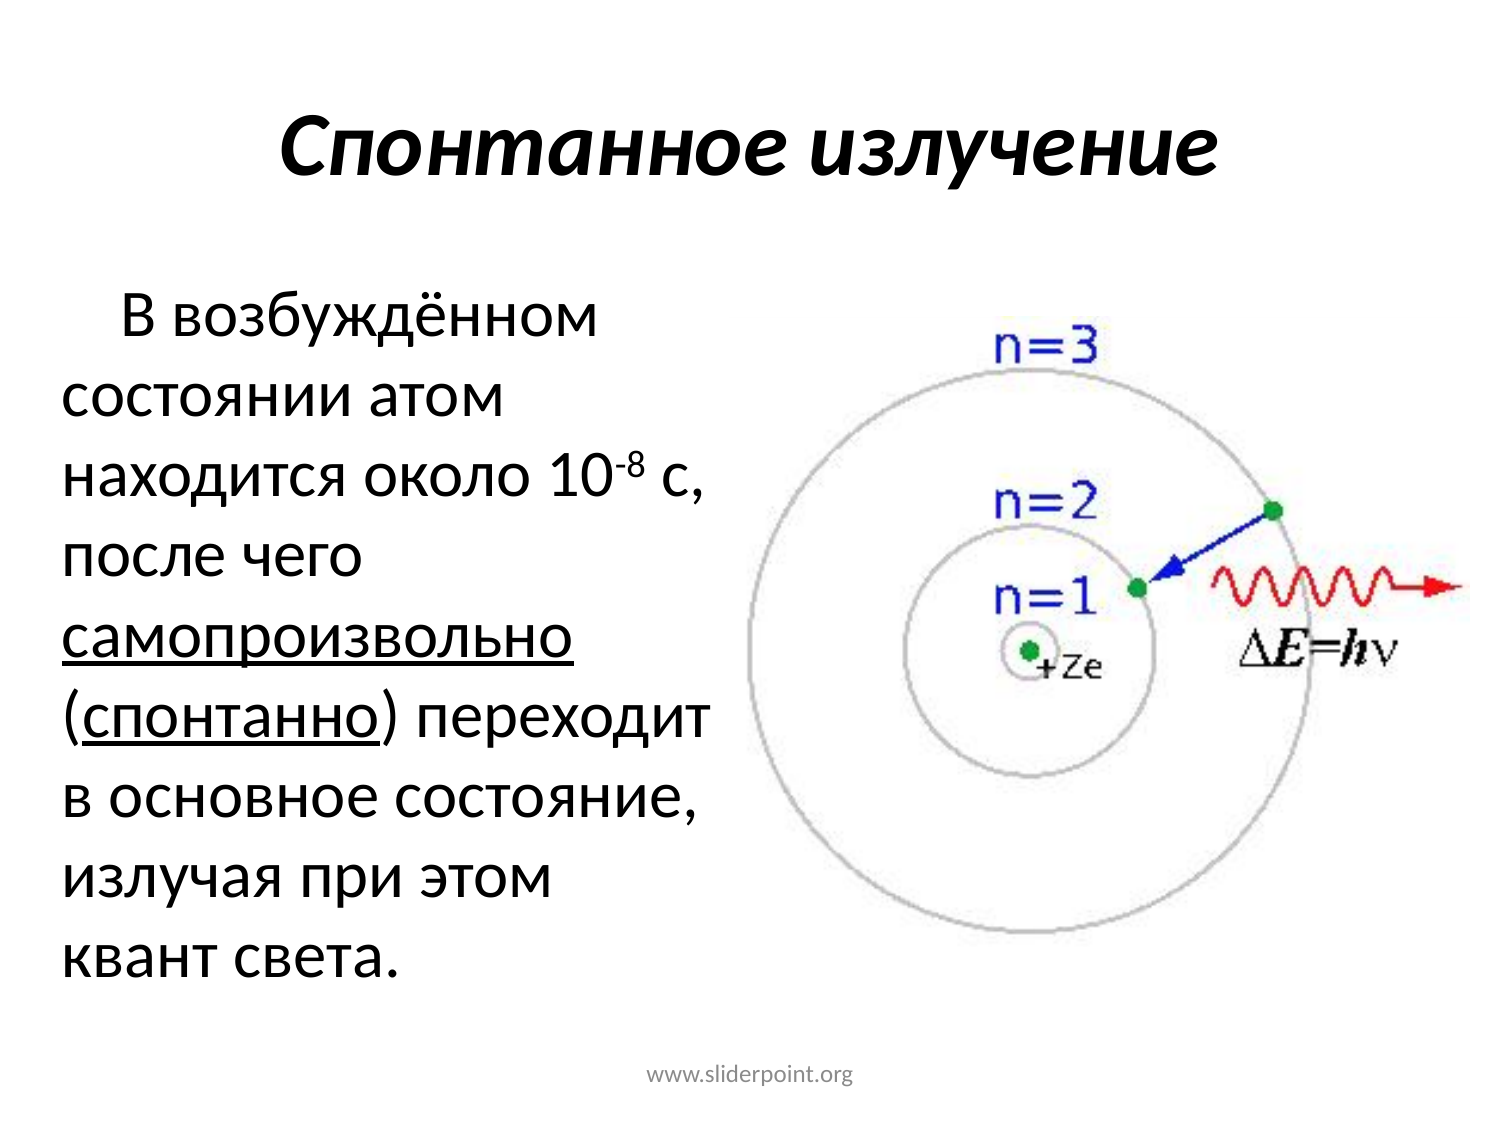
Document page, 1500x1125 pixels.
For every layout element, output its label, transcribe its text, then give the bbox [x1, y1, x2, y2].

title Спонтанное излучение [75, 45, 1425, 233]
list В возбуждённом состоянии атом находится около 10-8 с, после чего самопроизвольно (спонтанно) переходит в основное состояние, излучая при этом квант света. [46, 262, 738, 1005]
footer www.sliderpoint.org [512, 1042, 988, 1103]
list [729, 316, 1470, 962]
